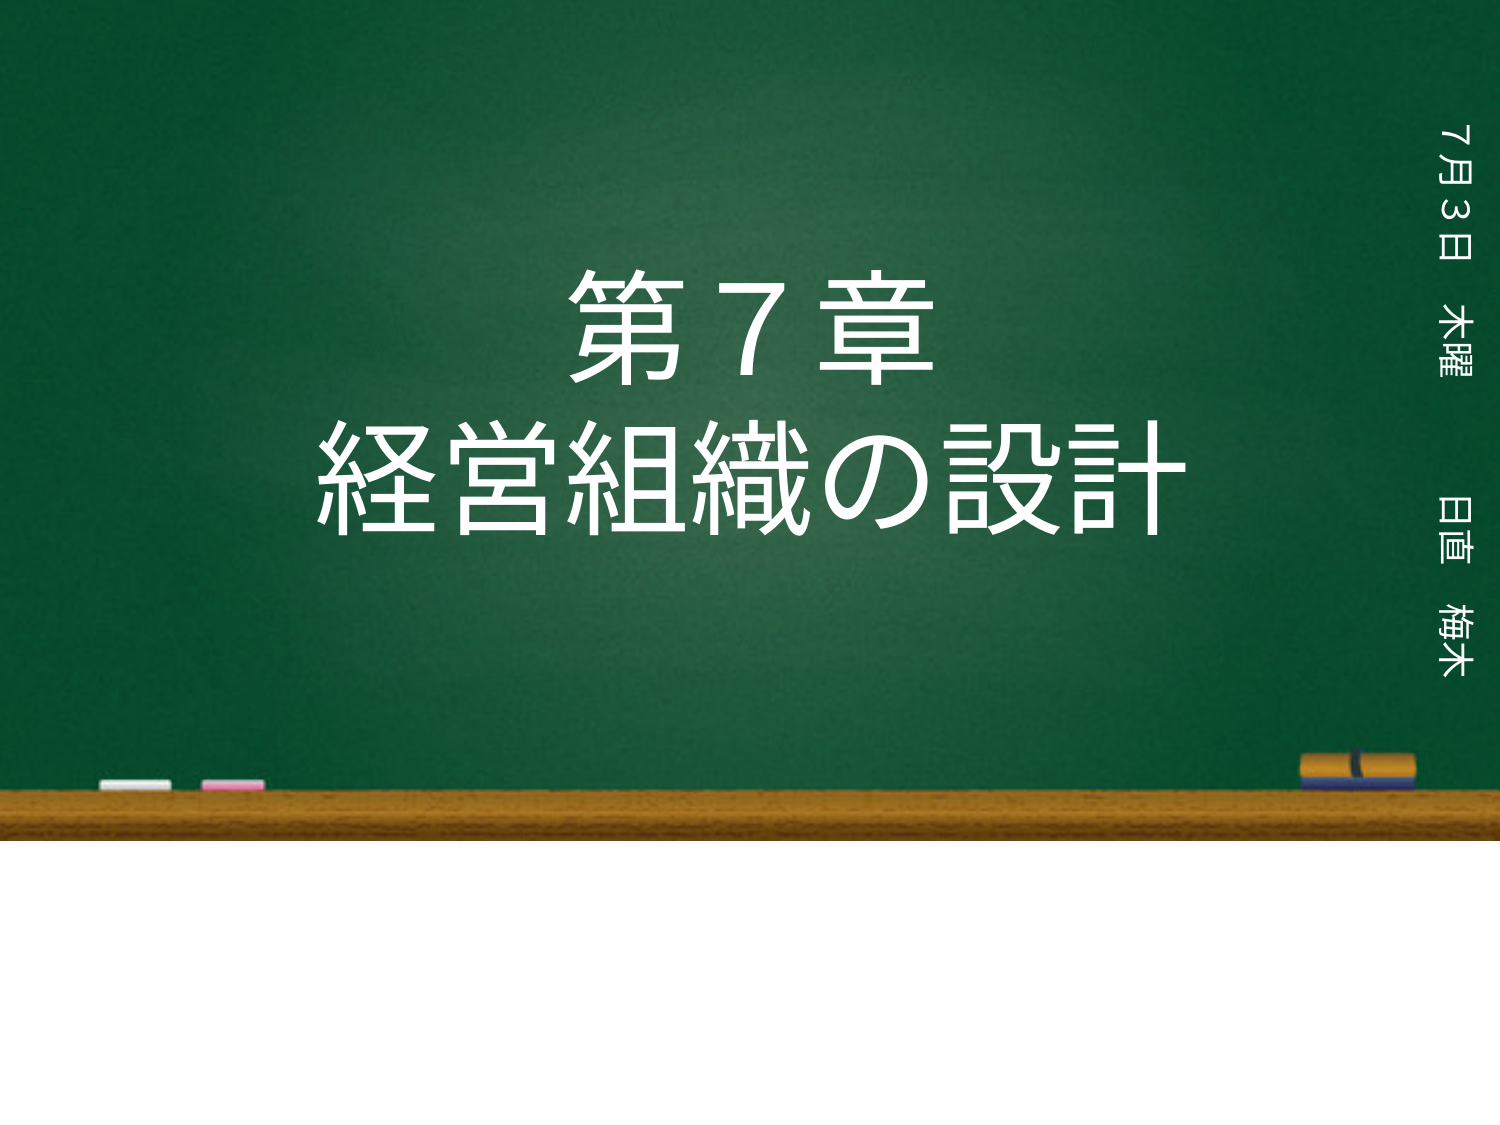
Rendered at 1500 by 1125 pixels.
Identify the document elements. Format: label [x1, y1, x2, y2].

text_box [0, 0, 1500, 841]
